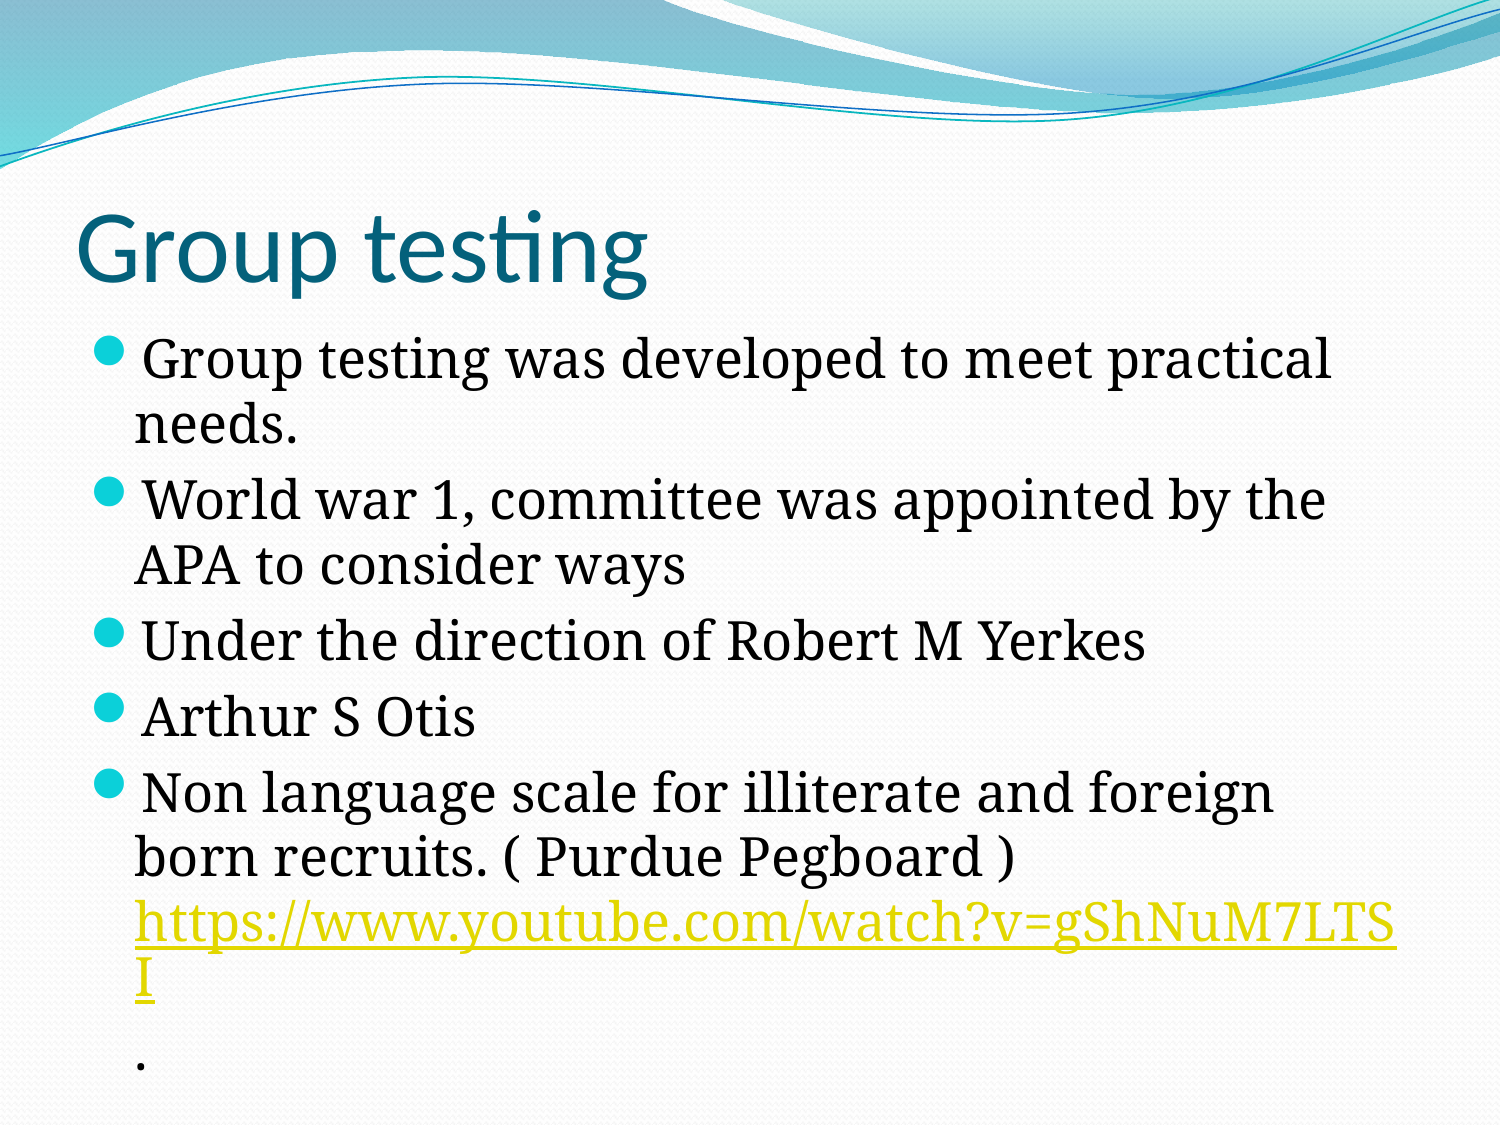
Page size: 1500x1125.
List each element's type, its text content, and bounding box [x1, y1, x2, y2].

title Group testing [75, 115, 1425, 303]
list Group testing was developed to meet practical needs. World war 1, committee was appointed by the APA to consider ways Under the direction of Robert M Yerkes Arthur S Otis Non language scale for illiterate and foreign born recruits. ( Purdue Pegboard ) https://www.youtube.com/watch?v=gShNuM7LTSI. [75, 317, 1425, 1038]
